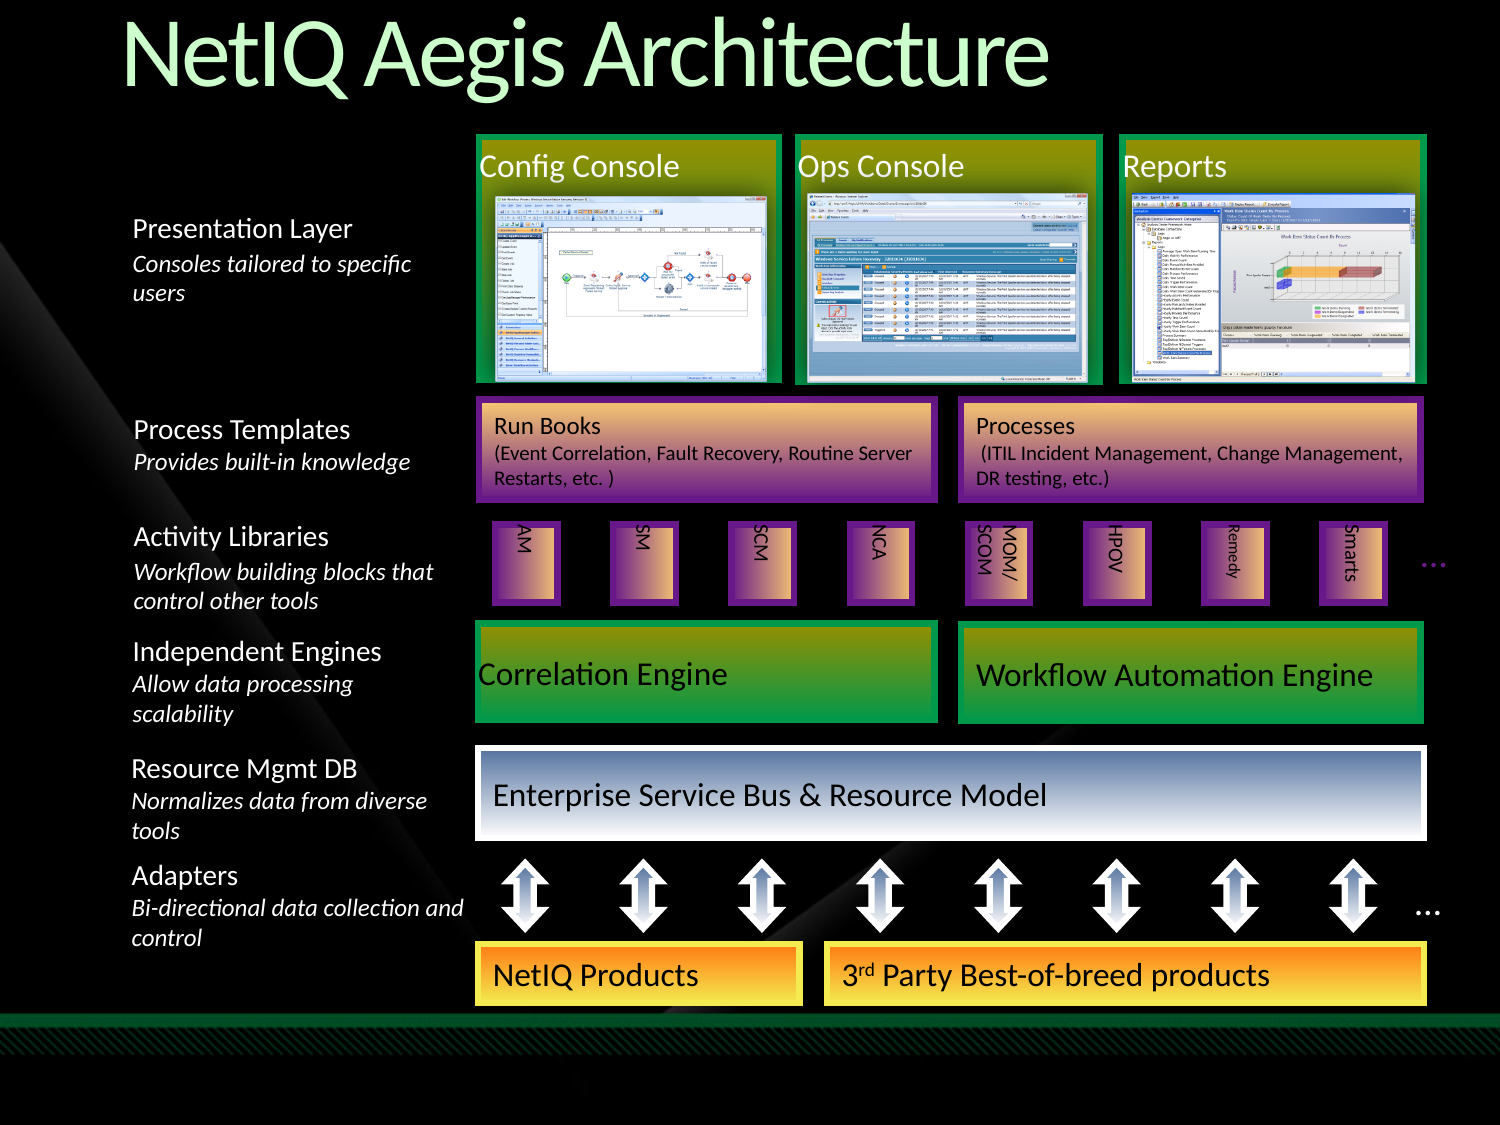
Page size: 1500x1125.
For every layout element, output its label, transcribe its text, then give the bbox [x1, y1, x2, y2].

text_box Processes (ITIL Incident Management, Change Management, DR testing, etc.) [961, 399, 1421, 500]
text_box Correlation Engine [478, 623, 935, 721]
text_box [1217, 863, 1253, 929]
text_box [1336, 863, 1371, 929]
text_box Ops Console [797, 137, 1100, 183]
text_box [1099, 863, 1134, 929]
text_box 3rd Party Best-of-breed products [826, 943, 1424, 1004]
text_box Smarts [1322, 524, 1385, 603]
title NetIQ Aegis Architecture [120, 0, 1435, 109]
text_box [507, 863, 543, 929]
text_box AM [495, 524, 558, 603]
text_box Run Books (Event Correlation, Fault Recovery, Routine Server Restarts, etc. ) [479, 399, 935, 500]
text_box … [1405, 522, 1466, 583]
text_box NCA [849, 524, 913, 603]
text_box [626, 863, 661, 929]
text_box HPOV [1086, 524, 1149, 603]
text_box NetIQ Products [478, 943, 800, 1004]
text_box Config Console [479, 137, 780, 189]
text_box Enterprise Service Bus & Resource Model [478, 748, 1425, 838]
text_box MOM/ SCOM [967, 524, 1031, 603]
text_box [744, 863, 780, 929]
text_box SM [613, 524, 676, 603]
text_box Process Templates Provides built-in knowledge [133, 412, 478, 473]
text_box Resource Mgmt DB Normalizes data from diverse tools [131, 749, 466, 846]
text_box … [1400, 870, 1460, 931]
text_box Activity Libraries Workflow building blocks that control other tools [133, 516, 467, 617]
text_box Reports [1122, 136, 1424, 180]
text_box [862, 863, 898, 929]
text_box [981, 863, 1016, 929]
text_box Adapters Bi-directional data collection and control [131, 853, 487, 954]
text_box Independent Engines Allow data processing scalability [132, 641, 467, 719]
text_box SCM [731, 524, 794, 603]
picture [0, 0, 1500, 1125]
text_box Workflow Automation Engine [961, 624, 1421, 722]
text_box Remedy [1204, 524, 1267, 603]
text_box Presentation Layer Consoles tailored to specific users [132, 202, 467, 315]
